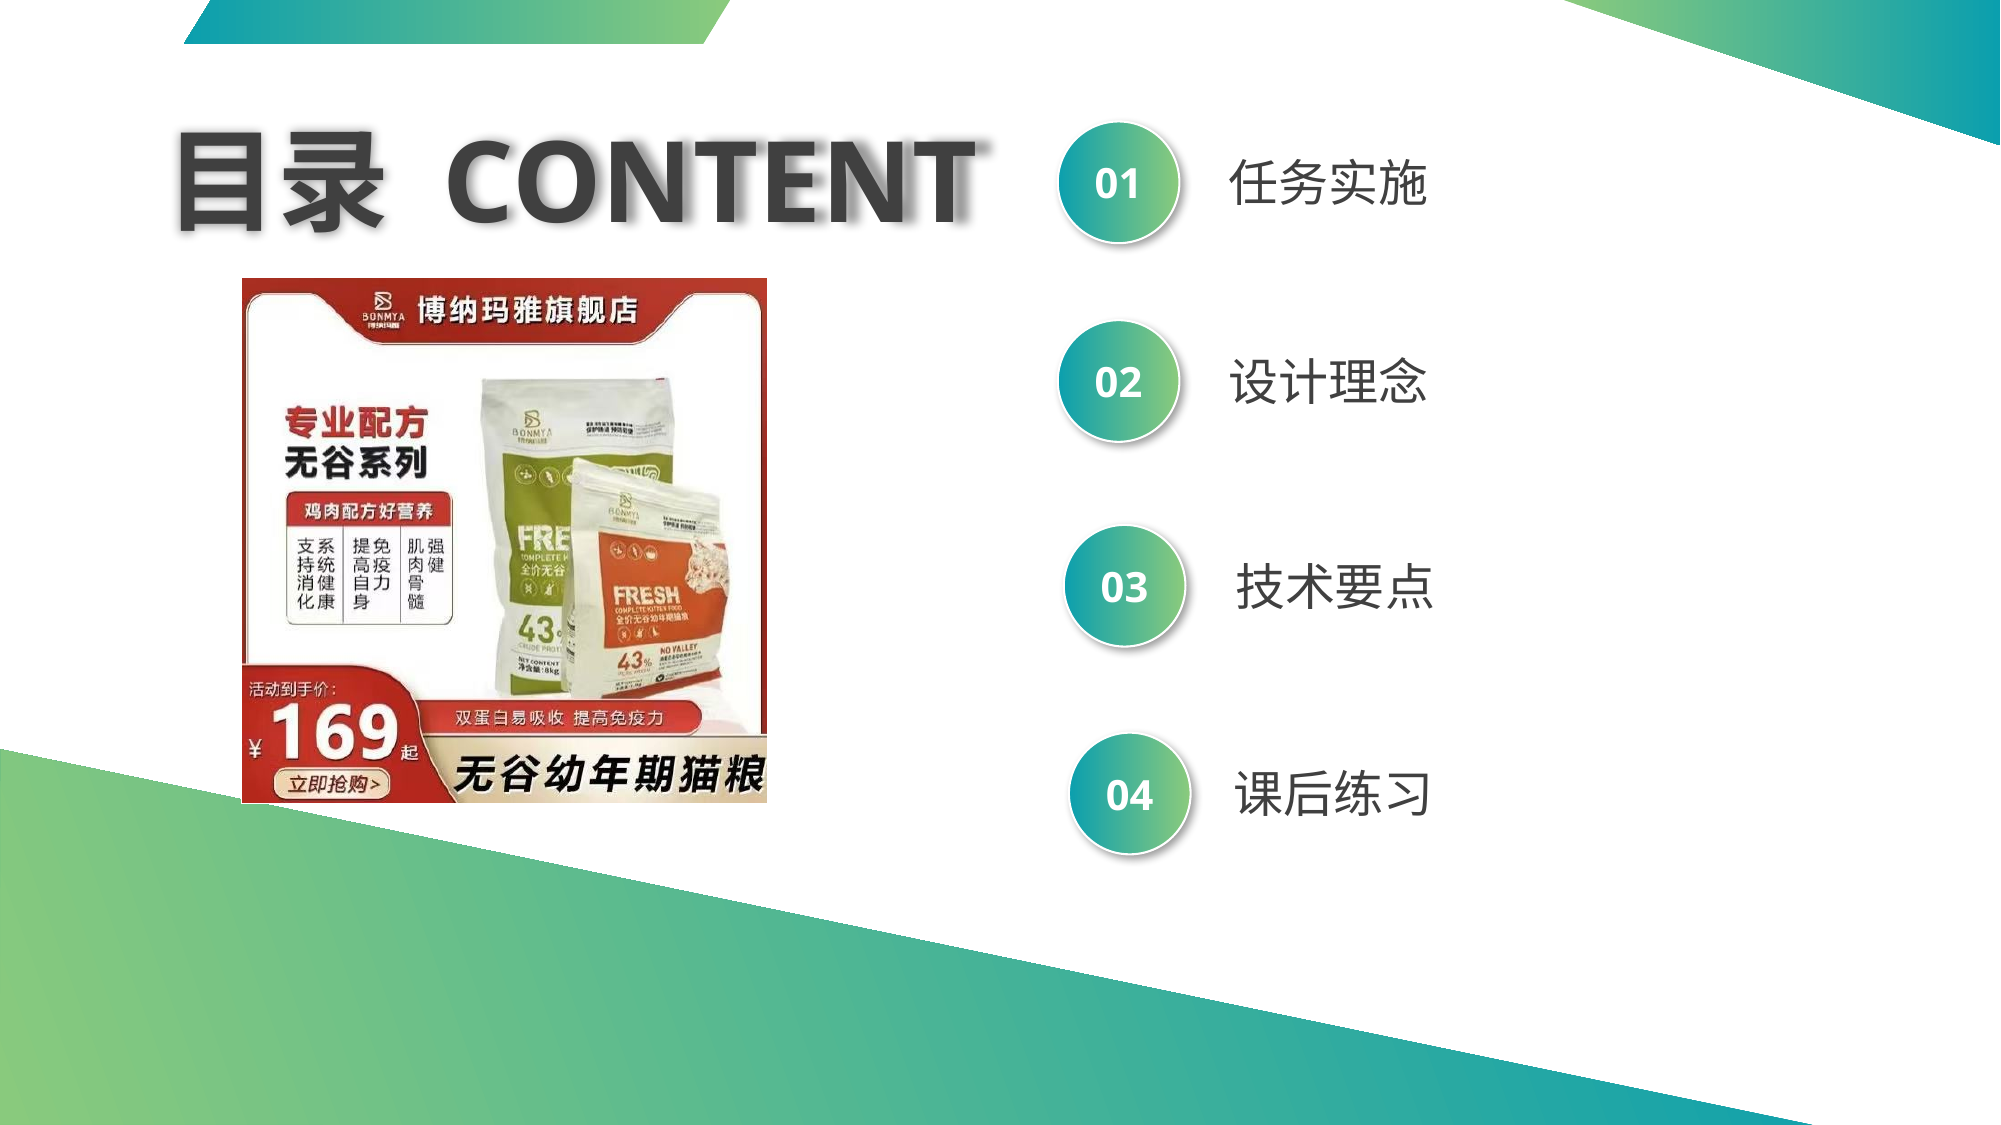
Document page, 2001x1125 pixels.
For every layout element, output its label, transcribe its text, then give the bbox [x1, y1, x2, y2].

text_box 03 [1062, 523, 1187, 648]
text_box 01 [1056, 120, 1181, 245]
text_box 04 [1067, 731, 1192, 856]
text_box 目录 CONTENT [150, 102, 1100, 253]
text_box 设计理念 [1214, 343, 1733, 418]
text_box [0, 749, 1813, 1125]
text_box 02 [1056, 319, 1181, 443]
text_box 技术要点 [1220, 547, 1804, 623]
text_box 课后练习 [1219, 755, 1804, 831]
text_box [184, 0, 731, 44]
text_box 任务实施 [1214, 144, 1753, 220]
picture [241, 276, 768, 804]
text_box [1563, 0, 2000, 146]
